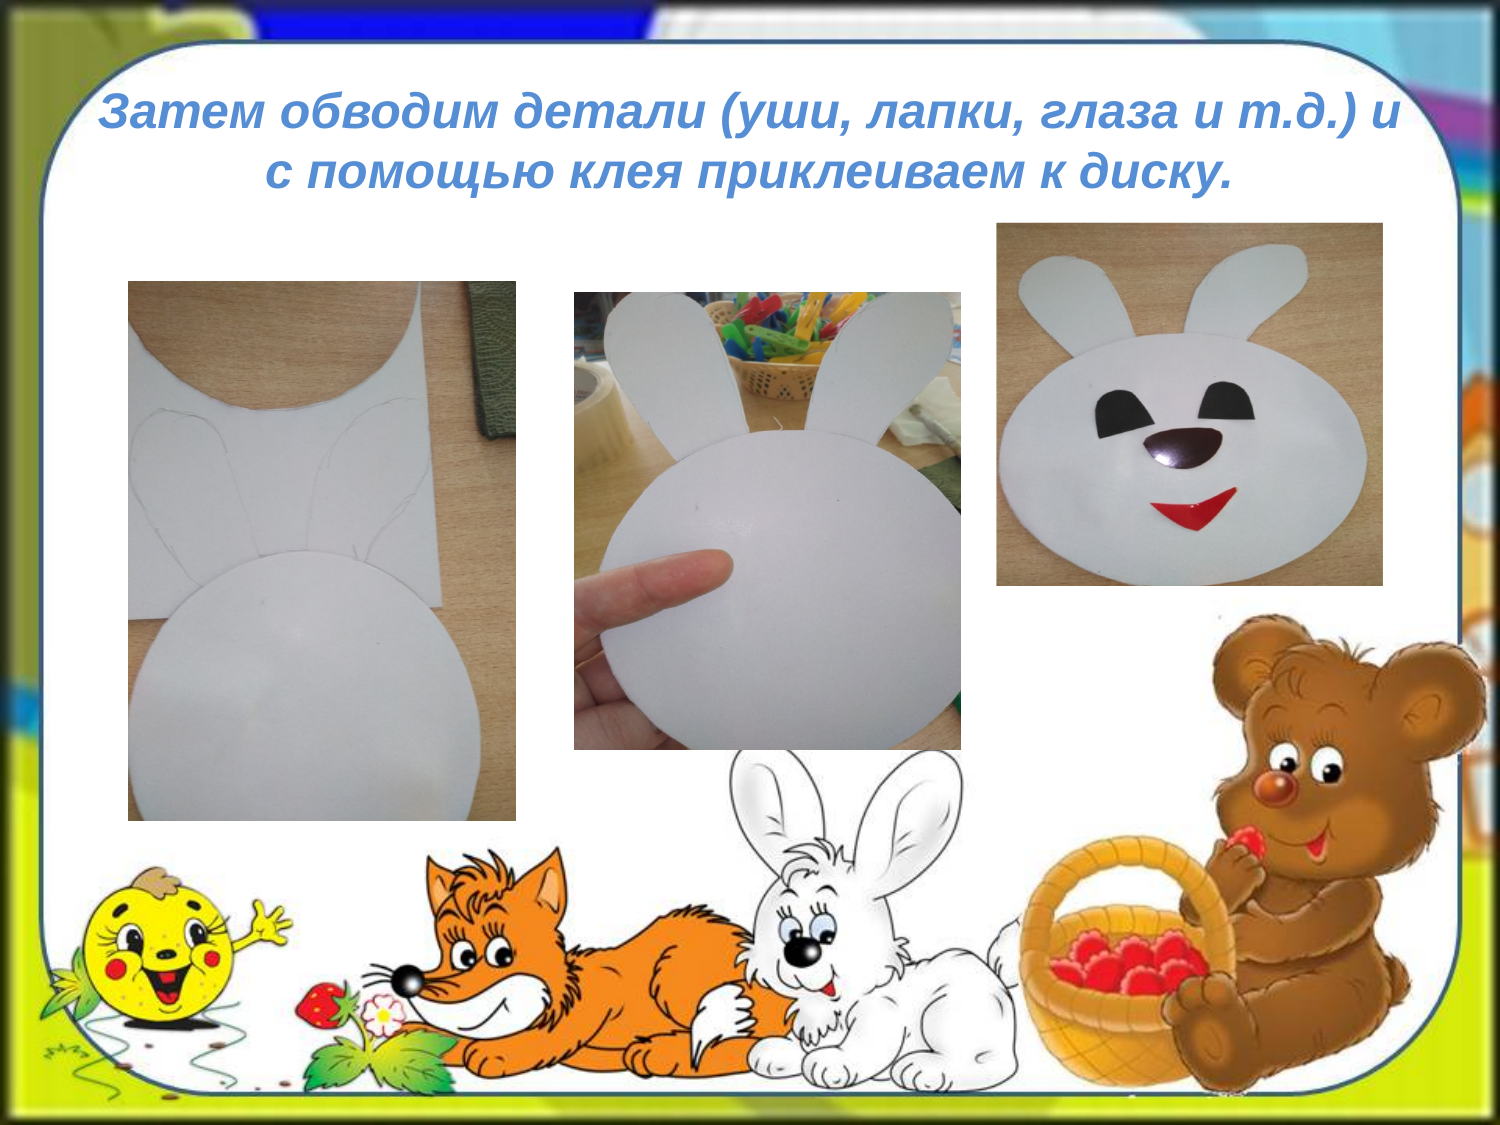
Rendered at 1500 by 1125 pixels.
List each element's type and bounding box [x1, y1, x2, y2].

picture [573, 292, 962, 751]
list [0, 0, 1500, 1125]
picture [1007, 210, 1372, 598]
picture [128, 280, 516, 821]
